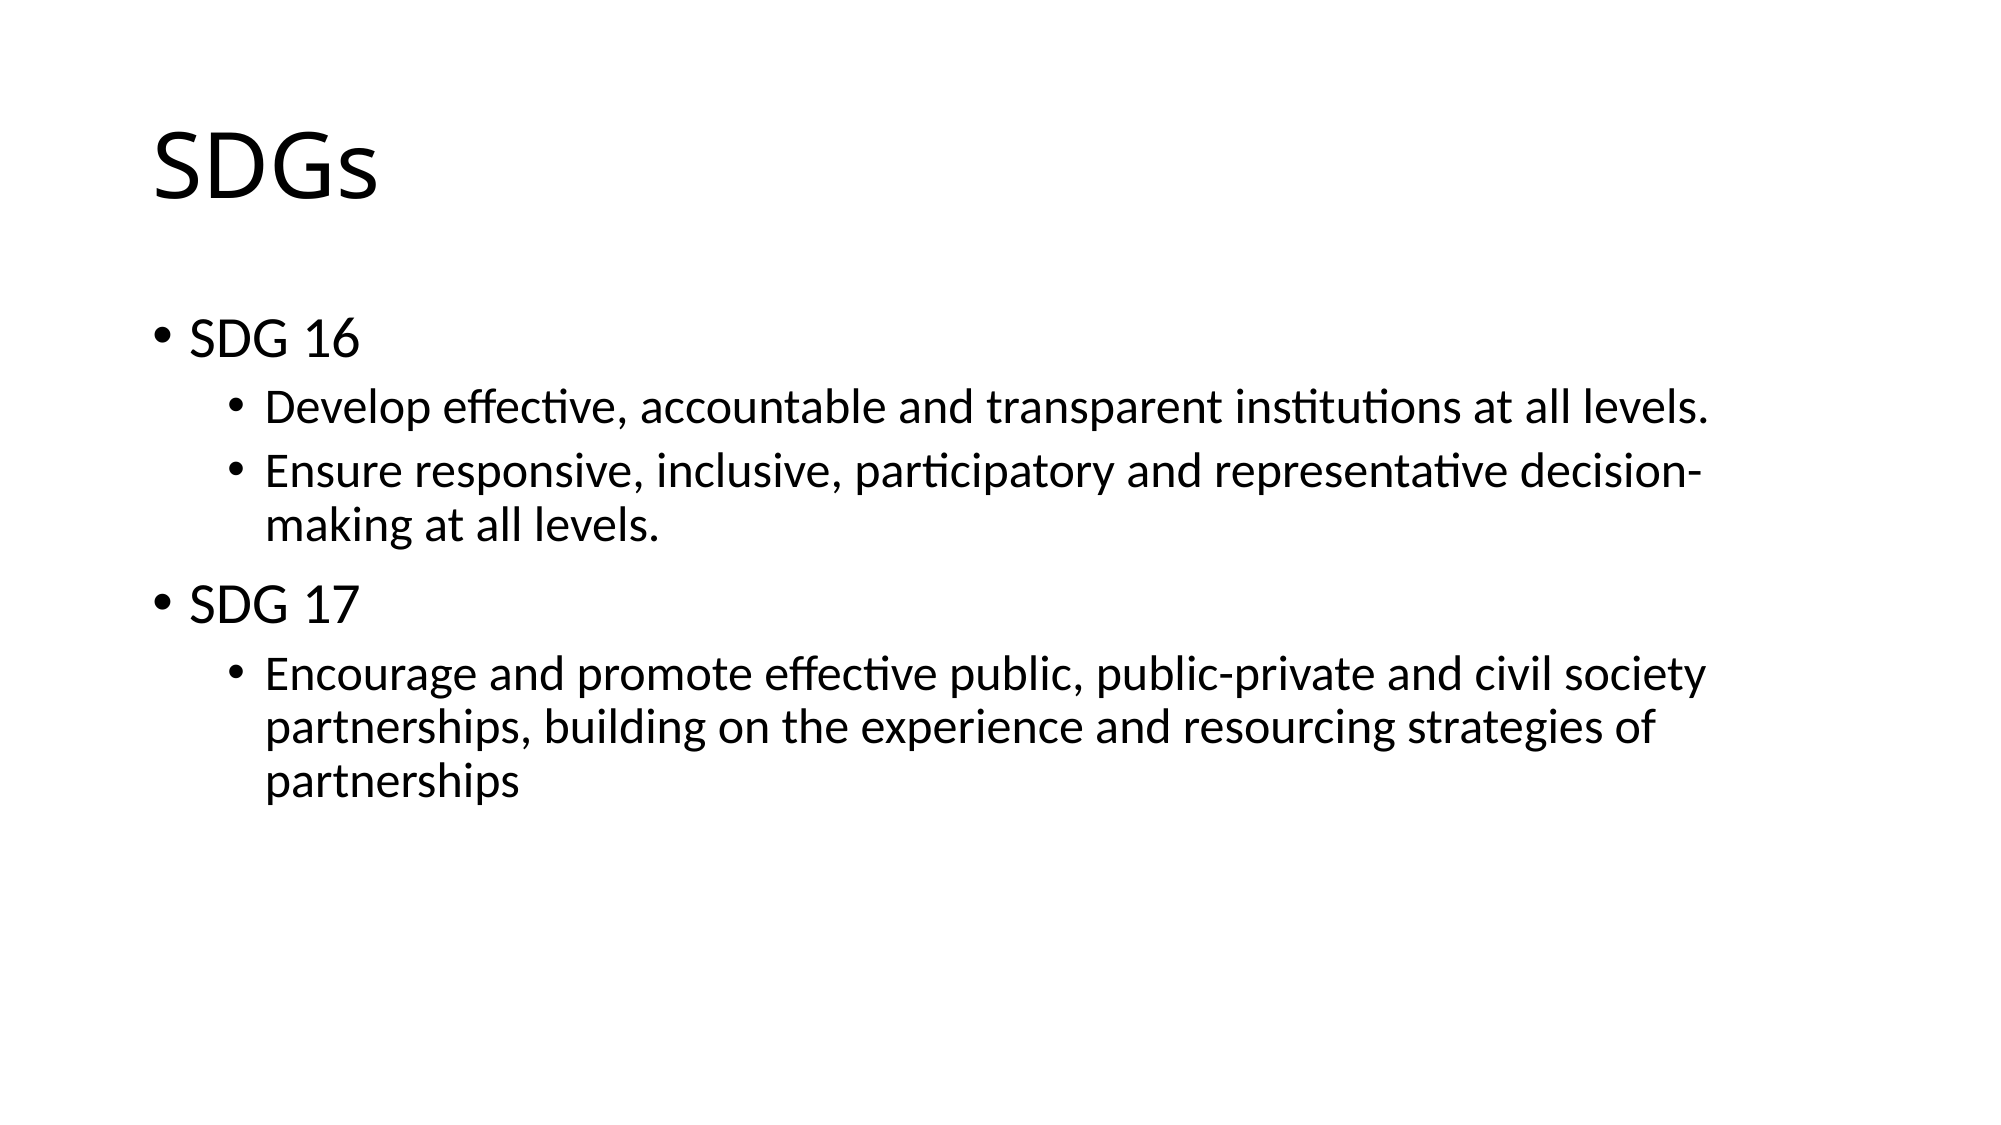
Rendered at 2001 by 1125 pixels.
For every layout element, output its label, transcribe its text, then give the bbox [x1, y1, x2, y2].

list SDG 16 Develop effective, accountable and transparent institutions at all levels. Ensure responsive, inclusive, participatory and representative decision-making at all levels. SDG 17 Encourage and promote effective public, public-private and civil society partnerships, building on the experience and resourcing strategies of partnerships [137, 299, 1863, 1014]
title SDGs [137, 59, 1863, 278]
